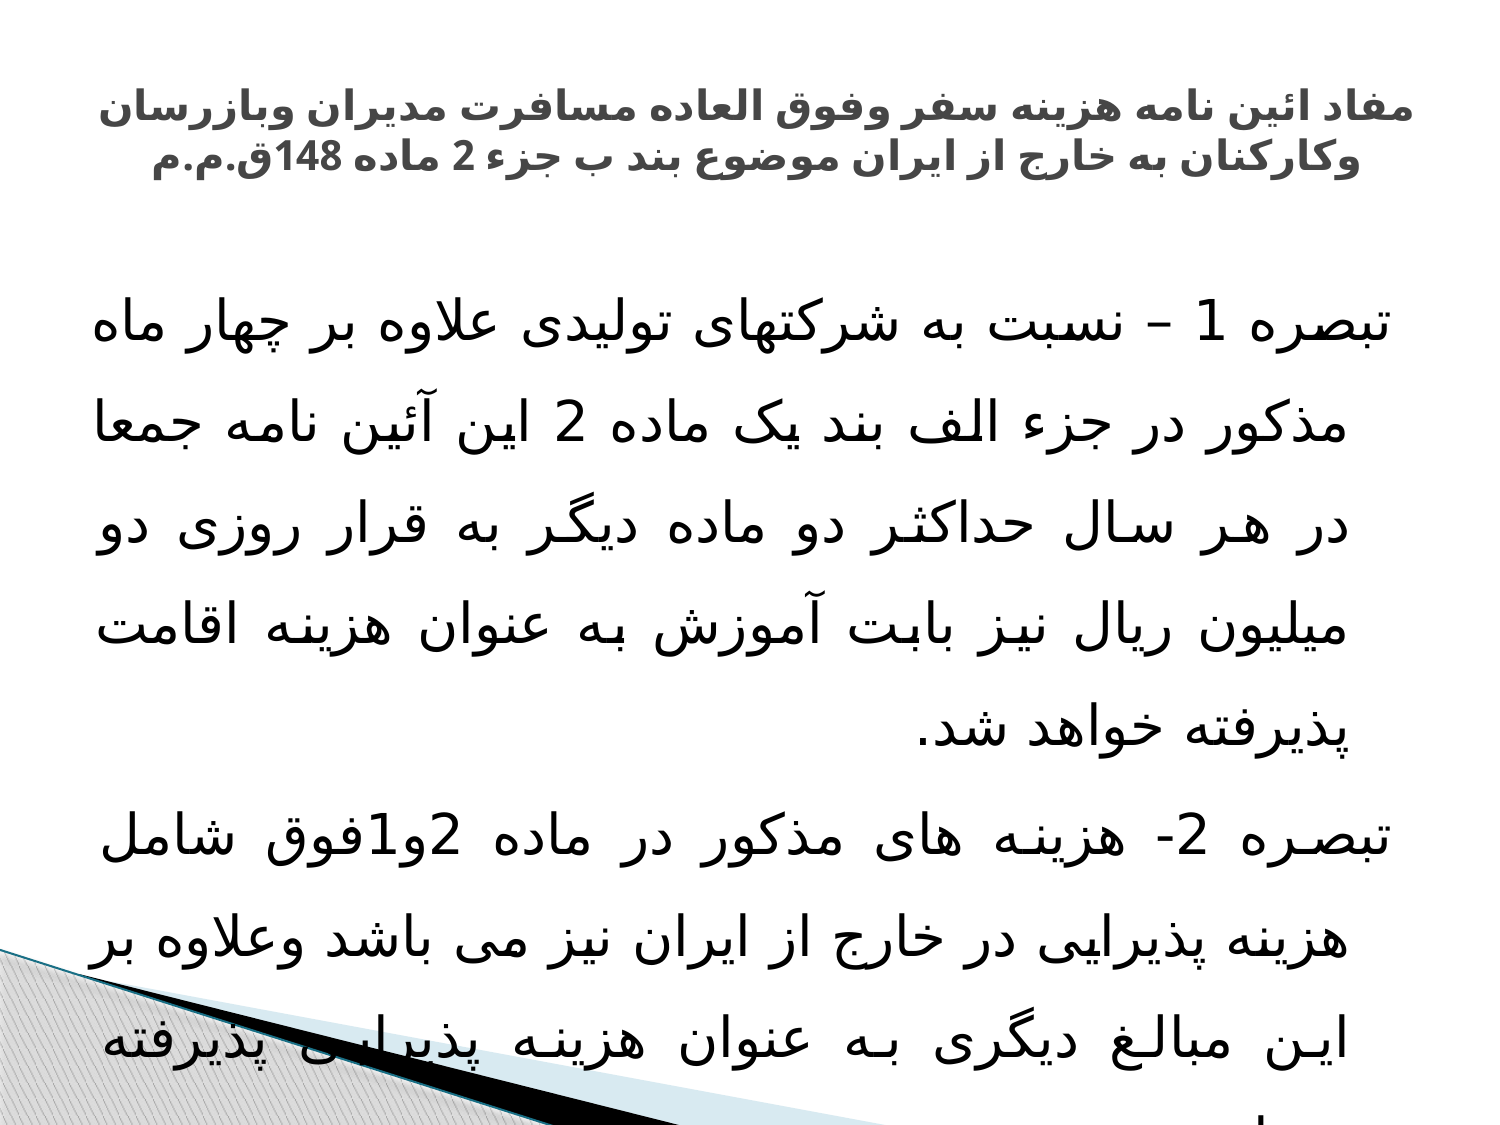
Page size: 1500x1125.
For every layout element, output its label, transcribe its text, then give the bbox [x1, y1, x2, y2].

title مفاد ائین نامه هزینه سفر وفوق العاده مسافرت مدیران وبازرسان وکارکنان به خارج از ایران موضوع بند ب جزء 2 ماده 148ق.م.م [82, 35, 1432, 223]
list تبصره 1 – نسبت به شرکتهای تولیدی علاوه بر چهار ماه مذکور در جزء الف بند یک ماده 2 این آئین نامه جمعا در هر سال حداکثر دو ماده دیگر به قرار روزی دو میلیون ریال نیز بابت آموزش به عنوان هزینه اقامت پذیرفته خواهد شد. تبصره 2- هزینه های مذکور در ماده 2و1فوق شامل هزینه پذیرایی در خارج از ایران نیز می باشد وعلاوه بر این مبالغ دیگری به عنوان هزینه پذیرایی پذیرفته نخواهد شد. [75, 243, 1425, 986]
